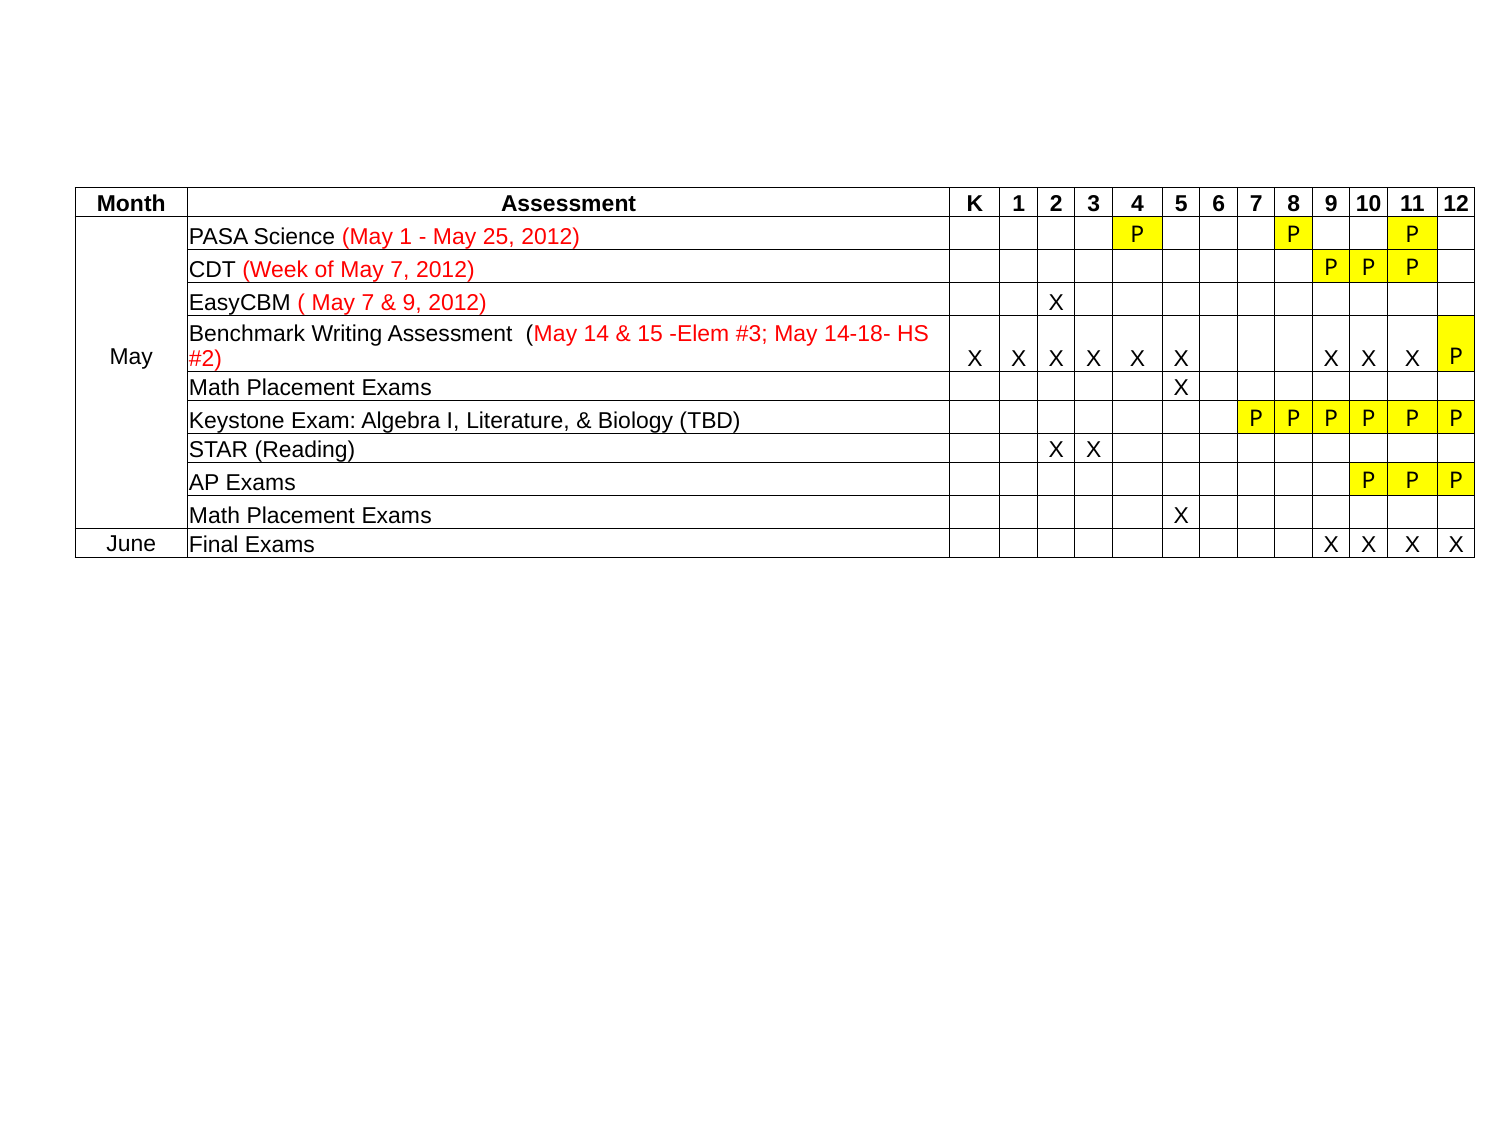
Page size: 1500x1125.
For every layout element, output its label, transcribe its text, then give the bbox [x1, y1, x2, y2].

table_cell X [1313, 529, 1349, 557]
table_cell [1200, 496, 1237, 528]
table_cell [1313, 463, 1349, 495]
table_cell [1163, 217, 1199, 249]
table_cell [1200, 529, 1237, 557]
table_header 3 [1075, 188, 1112, 216]
table_cell X [950, 316, 999, 371]
table_cell [1438, 496, 1474, 528]
table_cell P [1275, 401, 1312, 433]
table_header K [950, 188, 999, 216]
table_cell [1163, 283, 1199, 315]
table_cell [1038, 250, 1074, 282]
table_cell [1075, 372, 1112, 400]
table_cell [1163, 250, 1199, 282]
table_cell [1113, 372, 1162, 400]
table_cell P [1275, 217, 1312, 249]
table_cell [1200, 372, 1237, 400]
table_cell [950, 496, 999, 528]
table_cell P [1313, 401, 1349, 433]
table_cell [1200, 250, 1237, 282]
table_cell [1075, 496, 1112, 528]
table_cell [1388, 283, 1437, 315]
table_header 4 [1113, 188, 1162, 216]
table_cell [1350, 434, 1387, 462]
table_cell [1238, 250, 1274, 282]
table_header Month [76, 188, 187, 216]
table_cell [1075, 463, 1112, 495]
table_cell [1388, 434, 1437, 462]
table_cell [1313, 217, 1349, 249]
table_cell [1000, 496, 1037, 528]
table_cell May [76, 217, 187, 495]
table_cell [1113, 529, 1162, 557]
table_cell X [1163, 372, 1199, 400]
table_cell [1000, 372, 1037, 400]
table_cell X [1388, 529, 1437, 557]
table_cell X [1075, 434, 1112, 462]
table_cell [1000, 434, 1037, 462]
table_header 12 [1438, 188, 1474, 216]
table_cell [1113, 434, 1162, 462]
table_cell X [1350, 529, 1387, 557]
table_cell X [1438, 529, 1474, 557]
table_cell [1238, 434, 1274, 462]
table_cell [1238, 283, 1274, 315]
table_header 11 [1388, 188, 1437, 216]
table_cell [1238, 372, 1274, 400]
table_cell Math Placement Exams [188, 372, 949, 400]
table_cell [1075, 283, 1112, 315]
table_cell Math Placement Exams [188, 496, 949, 528]
table_cell P [1238, 401, 1274, 433]
table_cell [1238, 496, 1274, 528]
table_cell [950, 217, 999, 249]
table_cell [1038, 529, 1074, 557]
table_cell [1438, 217, 1474, 249]
table_cell [1163, 434, 1199, 462]
table_cell [1350, 496, 1387, 528]
table_header 6 [1200, 188, 1237, 216]
table_cell X [1388, 316, 1437, 371]
table_cell [1000, 250, 1037, 282]
table_cell P [1313, 250, 1349, 282]
table_cell [1438, 372, 1474, 400]
table_cell [1313, 496, 1349, 528]
table_cell P [1350, 250, 1387, 282]
table_header 9 [1313, 188, 1349, 216]
table_cell P [1388, 401, 1437, 433]
table_cell [1238, 529, 1274, 557]
table_cell [1113, 496, 1162, 528]
table_cell P [1350, 401, 1387, 433]
table_cell June [76, 529, 187, 557]
table_cell [1275, 463, 1312, 495]
table_cell [1075, 250, 1112, 282]
table_cell X [1038, 316, 1074, 371]
table_cell [1038, 401, 1074, 433]
table_cell X [1038, 283, 1074, 315]
table_cell [1038, 463, 1074, 495]
table_cell [1438, 434, 1474, 462]
table_cell [1038, 496, 1074, 528]
table_cell [1000, 463, 1037, 495]
table_header 2 [1038, 188, 1074, 216]
table_cell AP Exams [188, 463, 949, 495]
table_cell [950, 250, 999, 282]
table_cell Final Exams [188, 529, 949, 557]
table_cell X [1000, 316, 1037, 371]
table_cell [1350, 217, 1387, 249]
table_cell [1238, 316, 1274, 371]
table_cell [950, 401, 999, 433]
table_cell [1075, 401, 1112, 433]
table_cell P [1438, 463, 1474, 495]
table_cell [1200, 217, 1237, 249]
table_cell [1275, 283, 1312, 315]
table_cell [950, 529, 999, 557]
table_cell [1388, 496, 1437, 528]
table_header 5 [1163, 188, 1199, 216]
table_cell X [1163, 496, 1199, 528]
table_cell P [1113, 217, 1162, 249]
table_cell [1275, 372, 1312, 400]
table_cell Benchmark Writing Assessment (May 14 & 15 -Elem #3; May 14-18- HS #2) [188, 316, 949, 371]
table_cell P [1388, 217, 1437, 249]
table_cell [950, 463, 999, 495]
table_cell [1313, 283, 1349, 315]
table_cell X [1038, 434, 1074, 462]
table_cell X [1163, 316, 1199, 371]
table_cell [76, 495, 187, 528]
table_cell [1200, 316, 1237, 371]
table_header 8 [1275, 188, 1312, 216]
table_cell [950, 434, 999, 462]
table_cell [1238, 463, 1274, 495]
table_cell P [1350, 463, 1387, 495]
table_cell [1113, 401, 1162, 433]
table_cell [950, 372, 999, 400]
table_cell [1200, 283, 1237, 315]
table_cell [1200, 463, 1237, 495]
table_cell [1313, 372, 1349, 400]
table_cell [1163, 529, 1199, 557]
table_cell [1000, 401, 1037, 433]
table_cell [1000, 529, 1037, 557]
table_cell P [1438, 316, 1474, 371]
table_cell [1275, 496, 1312, 528]
table_cell [1038, 372, 1074, 400]
table_cell [1113, 250, 1162, 282]
table_cell [1313, 434, 1349, 462]
table_cell [1000, 283, 1037, 315]
table_cell X [1313, 316, 1349, 371]
table_cell [1438, 250, 1474, 282]
table_cell [1200, 401, 1237, 433]
table_cell [1075, 217, 1112, 249]
table_cell X [1113, 316, 1162, 371]
table_cell [1238, 217, 1274, 249]
table_cell [1275, 316, 1312, 371]
table_cell [1113, 283, 1162, 315]
table_cell P [1388, 463, 1437, 495]
table_cell P [1388, 250, 1437, 282]
table_cell P [1438, 401, 1474, 433]
table_cell [1275, 250, 1312, 282]
table_cell X [1075, 316, 1112, 371]
table_cell [1275, 434, 1312, 462]
table_cell [1163, 463, 1199, 495]
table_cell CDT (Week of May 7, 2012) [188, 250, 949, 282]
table_cell [1438, 283, 1474, 315]
table_cell [1163, 401, 1199, 433]
table_cell PASA Science (May 1 - May 25, 2012) [188, 217, 949, 249]
table_cell X [1350, 316, 1387, 371]
table_cell Keystone Exam: Algebra I, Literature, & Biology (TBD) [188, 401, 949, 433]
table_cell [1000, 217, 1037, 249]
table_cell [1388, 372, 1437, 400]
table_cell [1275, 529, 1312, 557]
table_cell [1350, 372, 1387, 400]
table_cell [1200, 434, 1237, 462]
table_header Assessment [188, 188, 949, 216]
table_cell [1113, 463, 1162, 495]
table_cell EasyCBM ( May 7 & 9, 2012) [188, 283, 949, 315]
table_header 1 [1000, 188, 1037, 216]
table_cell [1075, 529, 1112, 557]
table_cell [950, 283, 999, 315]
table_cell [1038, 217, 1074, 249]
table_cell [1350, 283, 1387, 315]
table_cell STAR (Reading) [188, 434, 949, 462]
table_header 10 [1350, 188, 1387, 216]
table_header 7 [1238, 188, 1274, 216]
